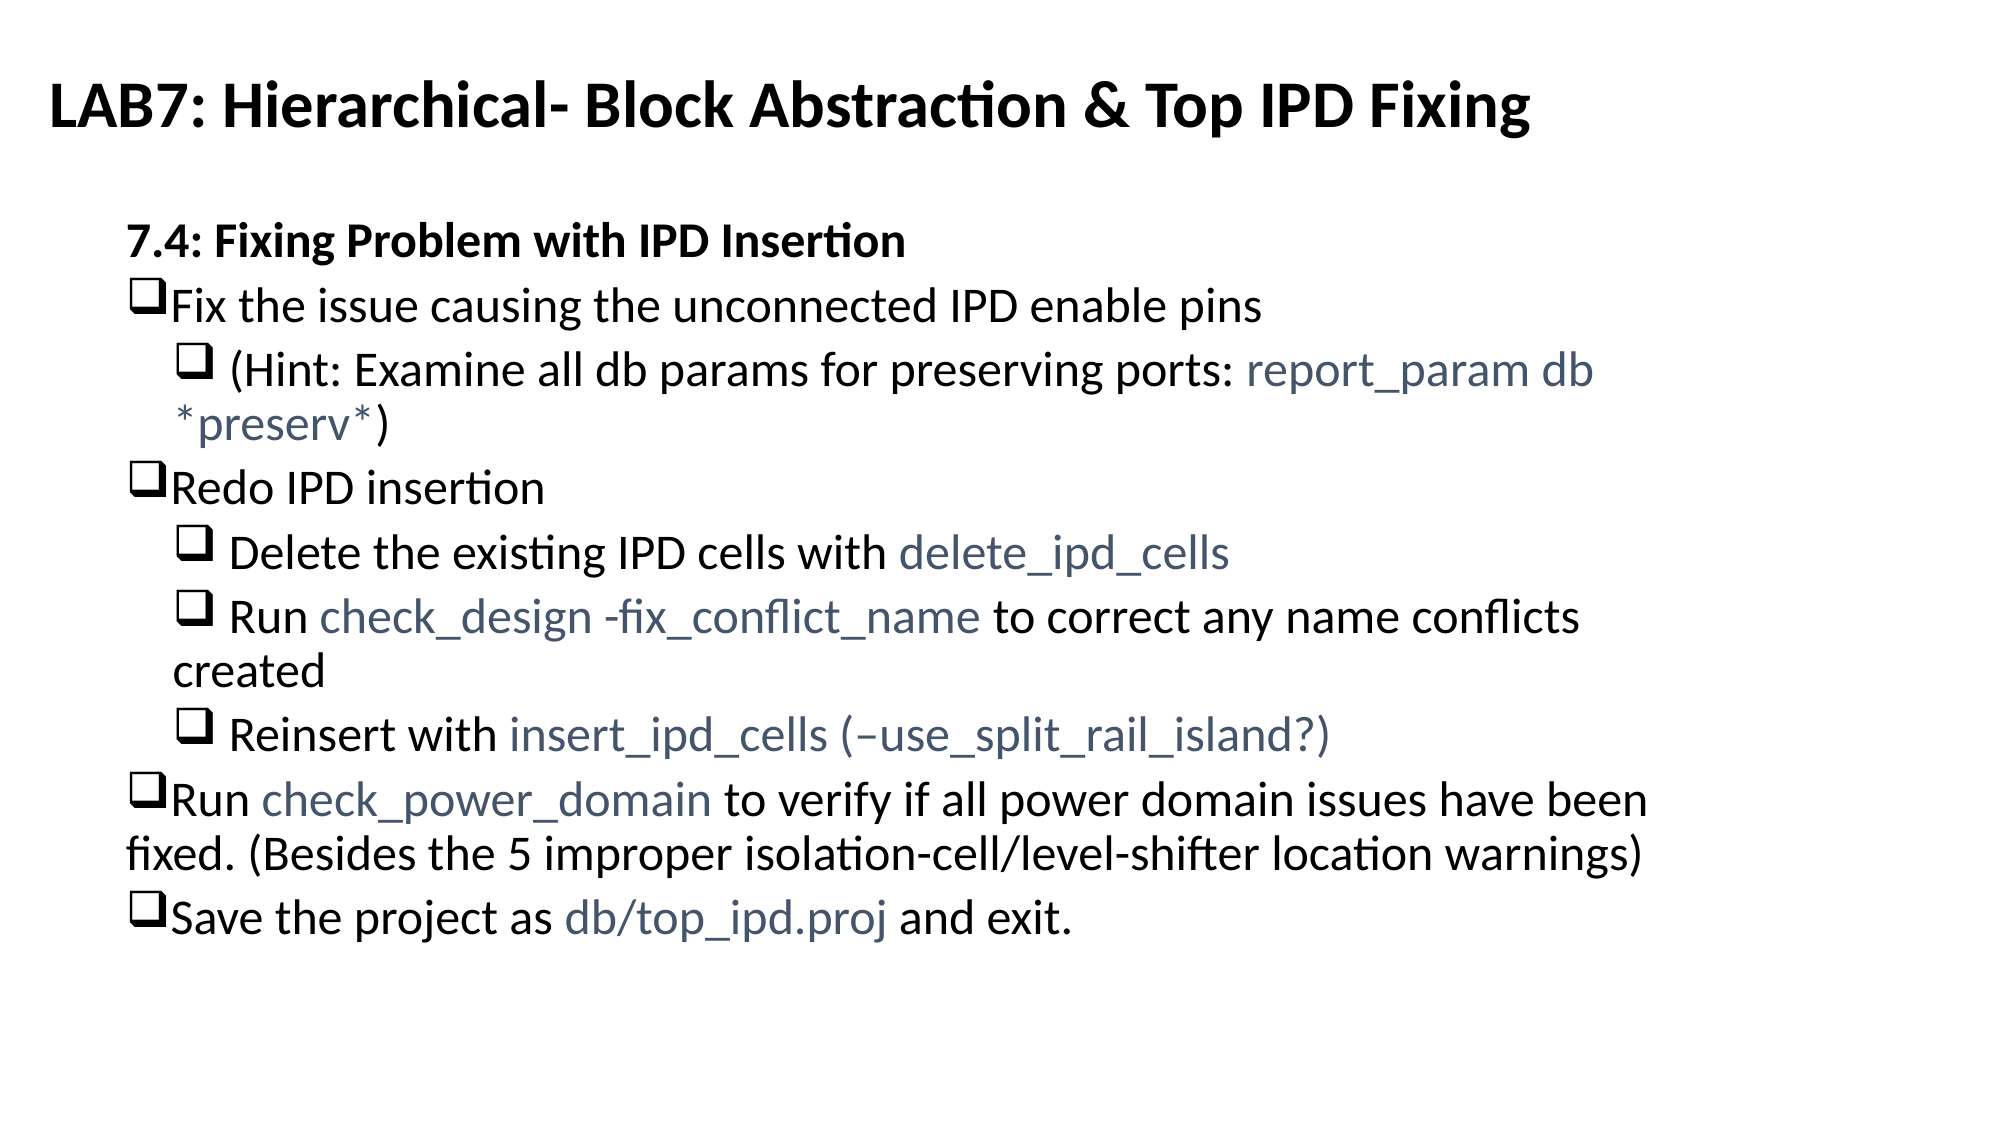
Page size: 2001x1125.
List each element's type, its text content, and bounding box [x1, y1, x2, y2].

title LAB7: Hierarchical- Block Abstraction & Top IPD Fixing [34, 28, 1706, 184]
list 7.4: Fixing Problem with IPD Insertion Fix the issue causing the unconnected IPD enable pins (Hint: Examine all db params for preserving ports: report_param db *preserv*) Redo IPD insertion Delete the existing IPD cells with delete_ipd_cells Run check_design -fix_conflict_name to correct any name conflicts created Reinsert with insert_ipd_cells (–use_split_rail_island?) Run check_power_domain to verify if all power domain issues have been fixed. (Besides the 5 improper isolation-cell/level-shifter location warnings) Save the project as db/top_ipd.proj and exit. [64, 207, 1731, 1125]
